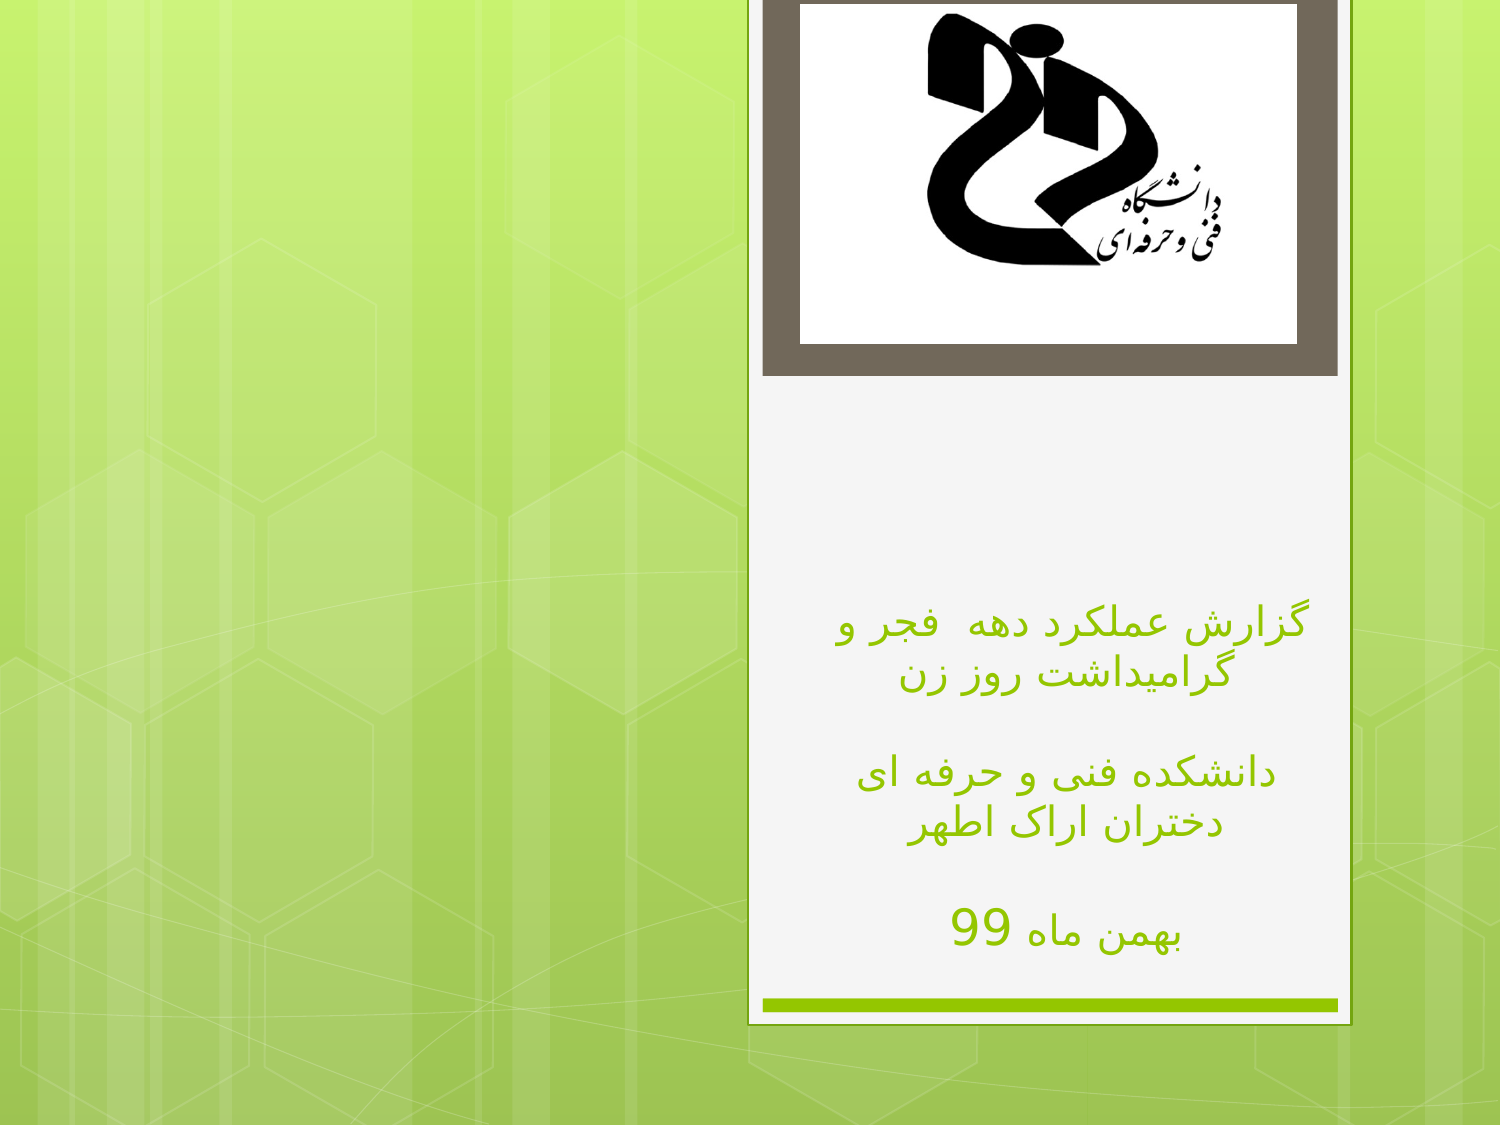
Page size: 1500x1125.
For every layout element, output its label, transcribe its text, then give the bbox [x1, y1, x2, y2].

title گزارش عملکرد دهه فجر و گرامیداشت روز زن دانشکده فنی و حرفه ای دختران اراک اطهر بهمن ماه 99 [794, 437, 1339, 963]
subtitle [787, 500, 1325, 975]
picture [799, 3, 1298, 345]
